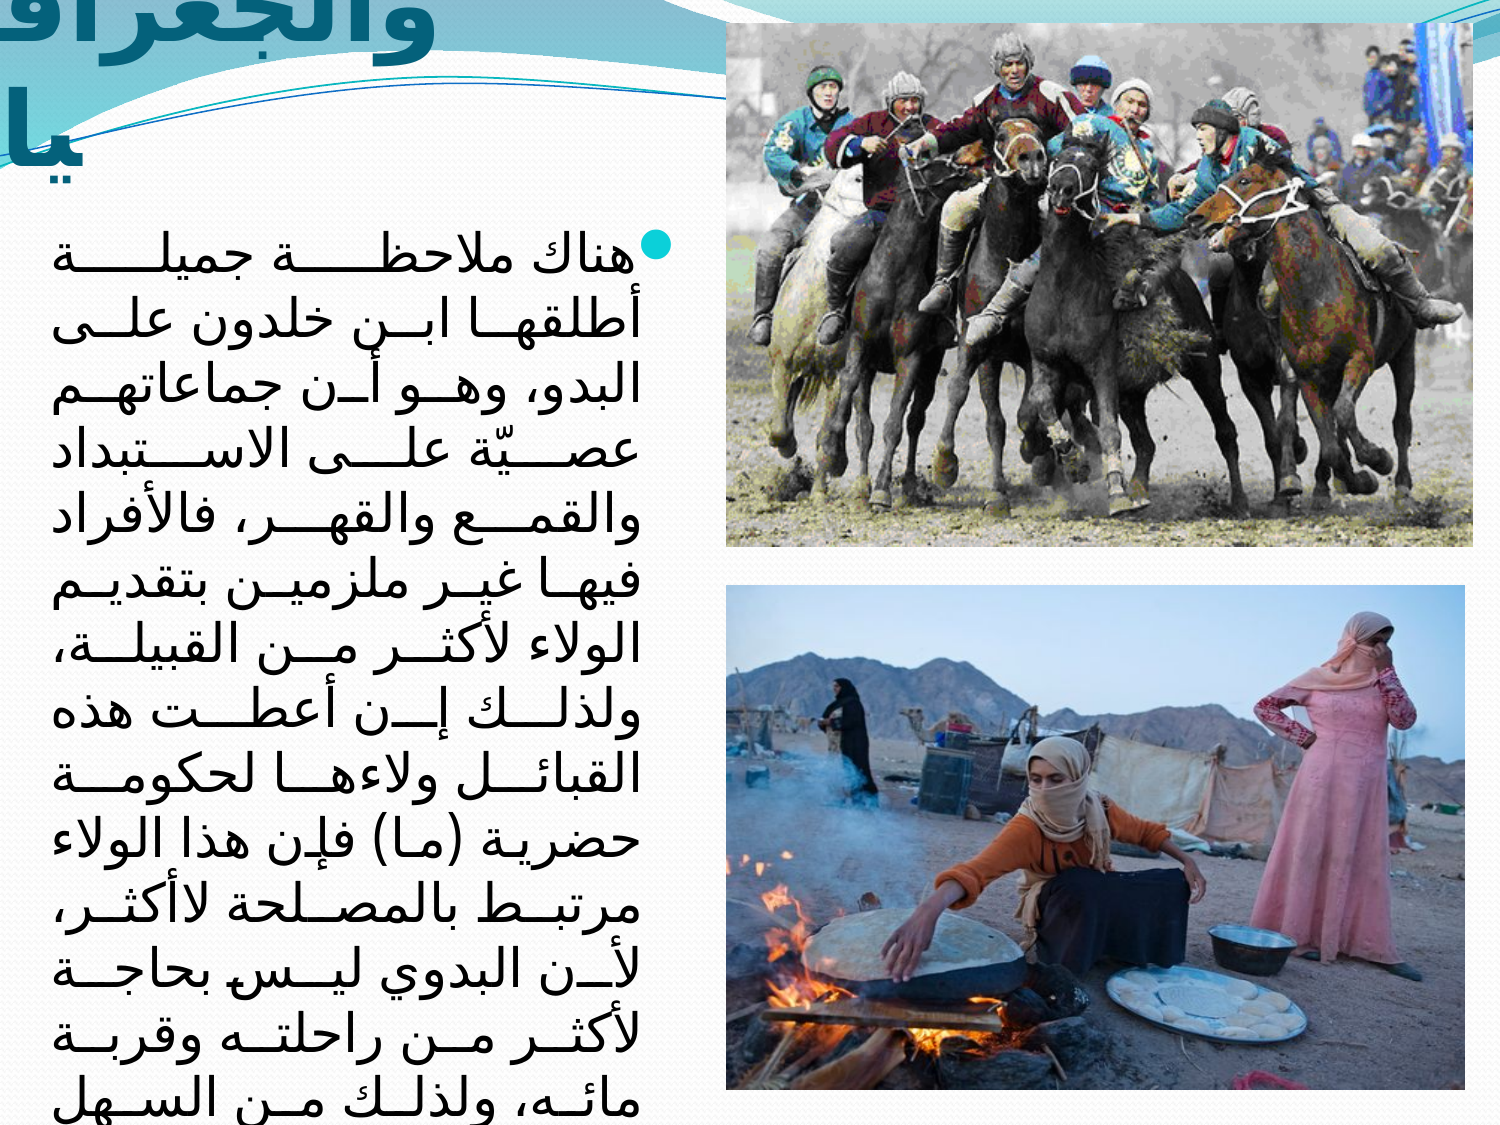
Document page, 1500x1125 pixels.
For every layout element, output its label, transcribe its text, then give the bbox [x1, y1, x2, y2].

picture [726, 585, 1466, 1091]
title البيئة والجغرافيا [0, 0, 476, 188]
picture [726, 23, 1473, 548]
list هناك ملاحظة جميلة أطلقها ابن خلدون على البدو، وهو أن جماعاتهم عصيّة على الاستبداد والقمع والقهر، فالأفراد فيها غير ملزمين بتقديم الولاء لأكثر من القبيلة، ولذلك إن أعطت هذه القبائل ولاءها لحكومة حضرية (ما) فإن هذا الولاء مرتبط بالمصلحة لاأكثر، لأن البدوي ليس بحاجة لأكثر من راحلته وقربة مائه، ولذلك من السهل عليه التمرد على أي نمط من الاستبداد. [35, 210, 704, 1090]
